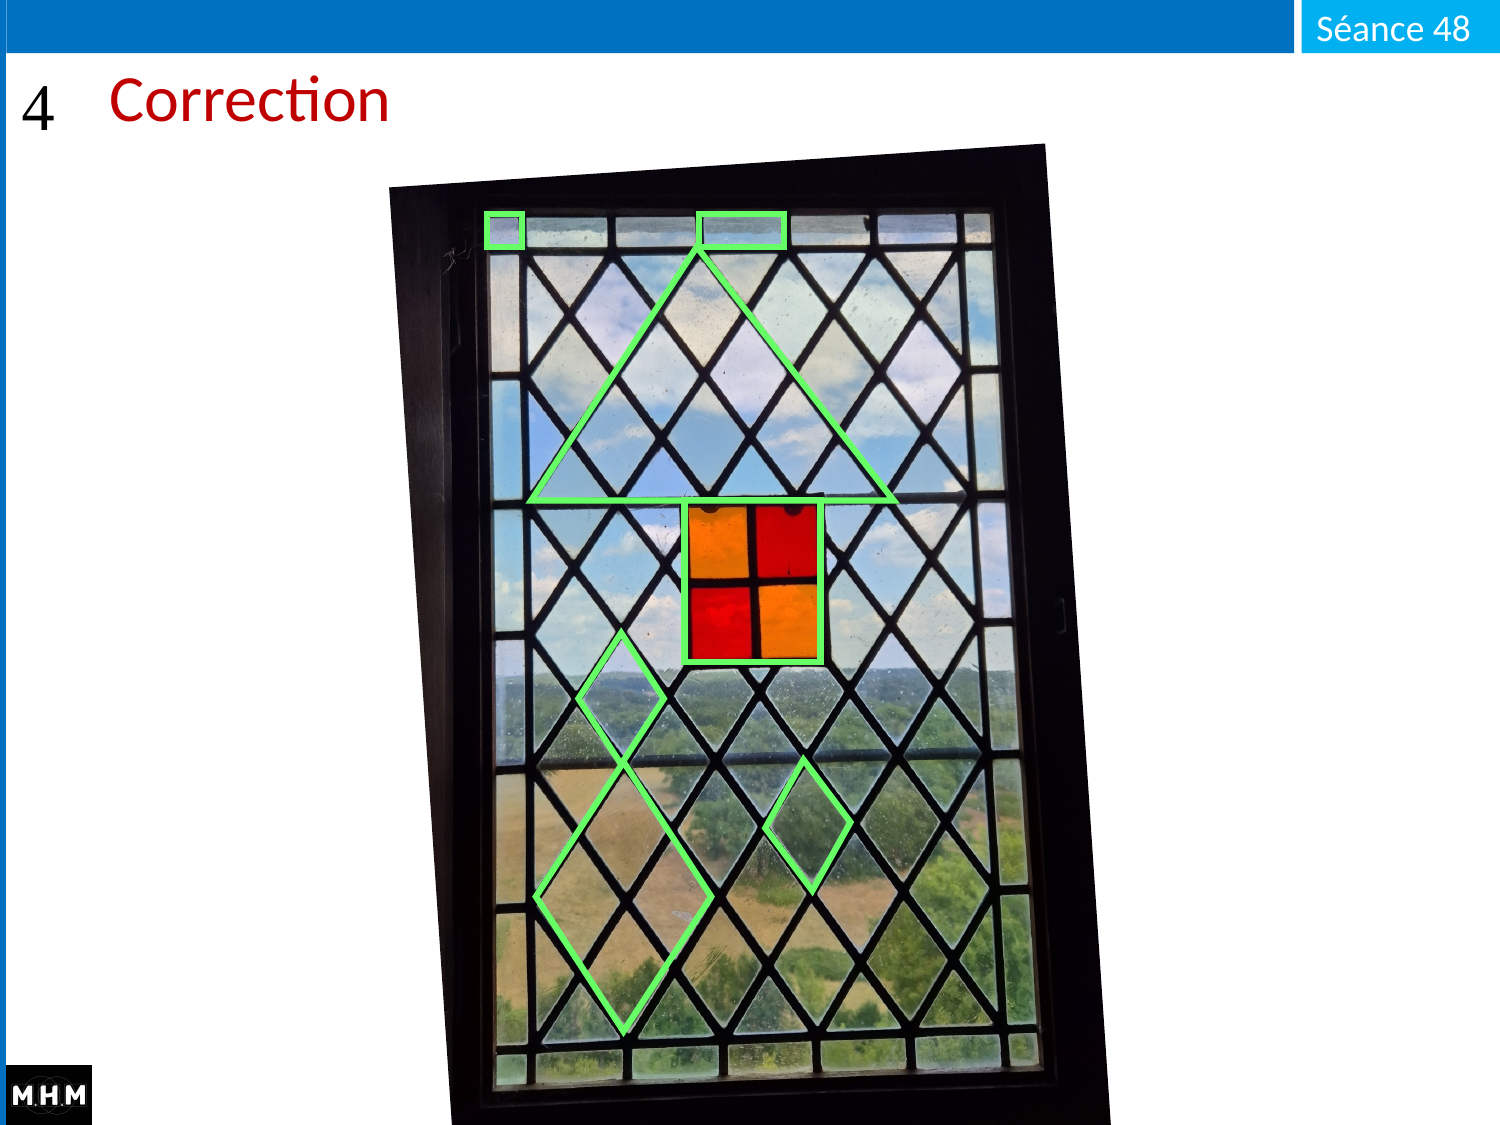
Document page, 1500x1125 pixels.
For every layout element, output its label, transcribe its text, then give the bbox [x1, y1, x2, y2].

picture [257, 143, 1243, 1125]
text_box [486, 213, 523, 248]
title Correction [94, 57, 1389, 144]
text_box [698, 213, 785, 248]
text_box [592, 986, 655, 1034]
picture [6, 1065, 92, 1125]
text_box [643, 245, 761, 327]
